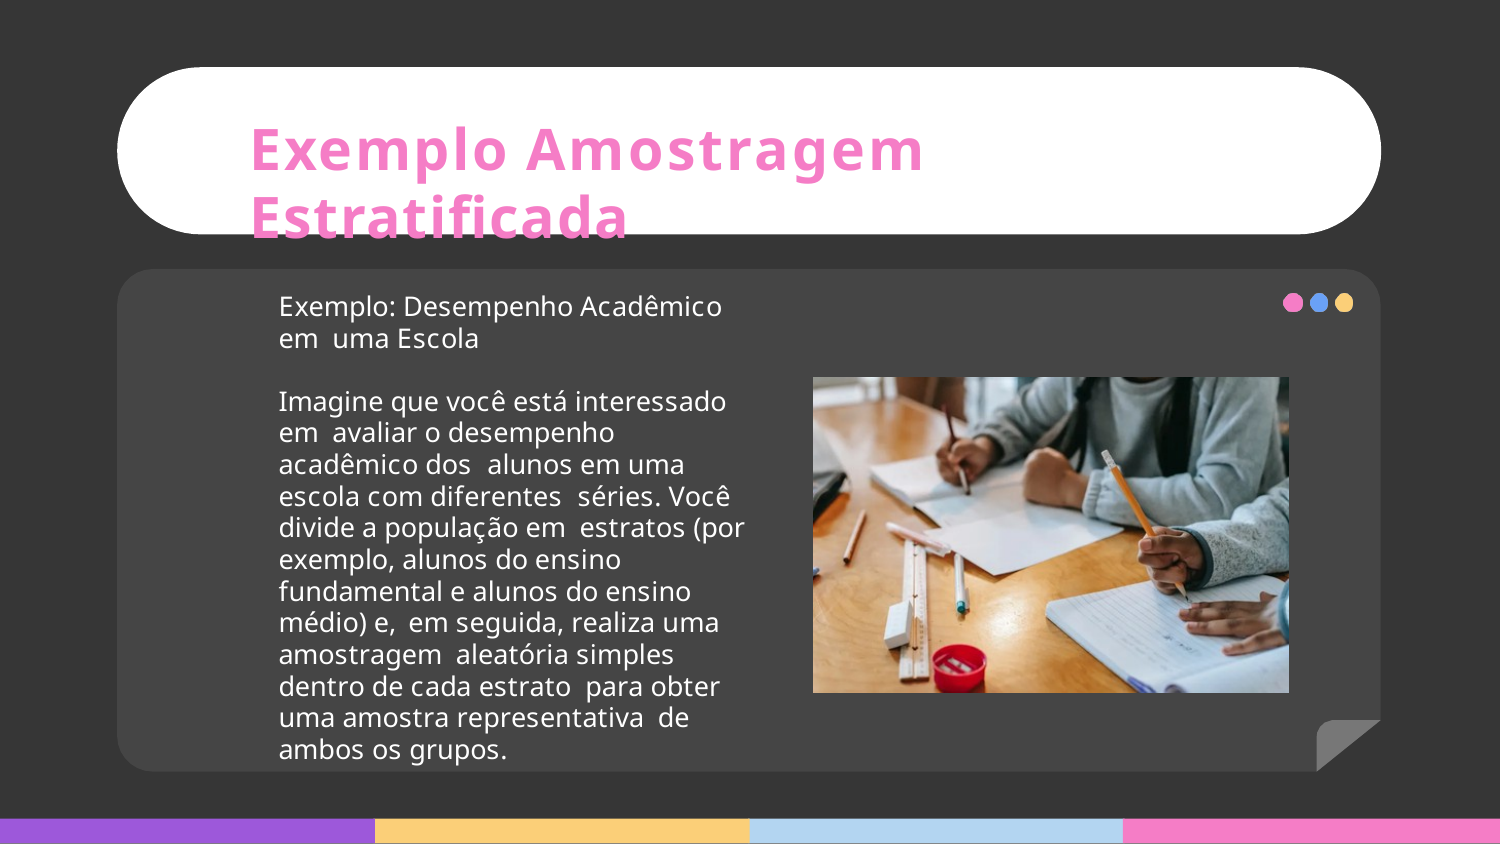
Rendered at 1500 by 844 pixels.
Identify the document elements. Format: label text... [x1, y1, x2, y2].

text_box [0, 818, 1500, 844]
text_box [117, 67, 1382, 235]
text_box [116, 268, 1383, 774]
title Exemplo Amostragem Estratificada [247, 110, 1253, 254]
